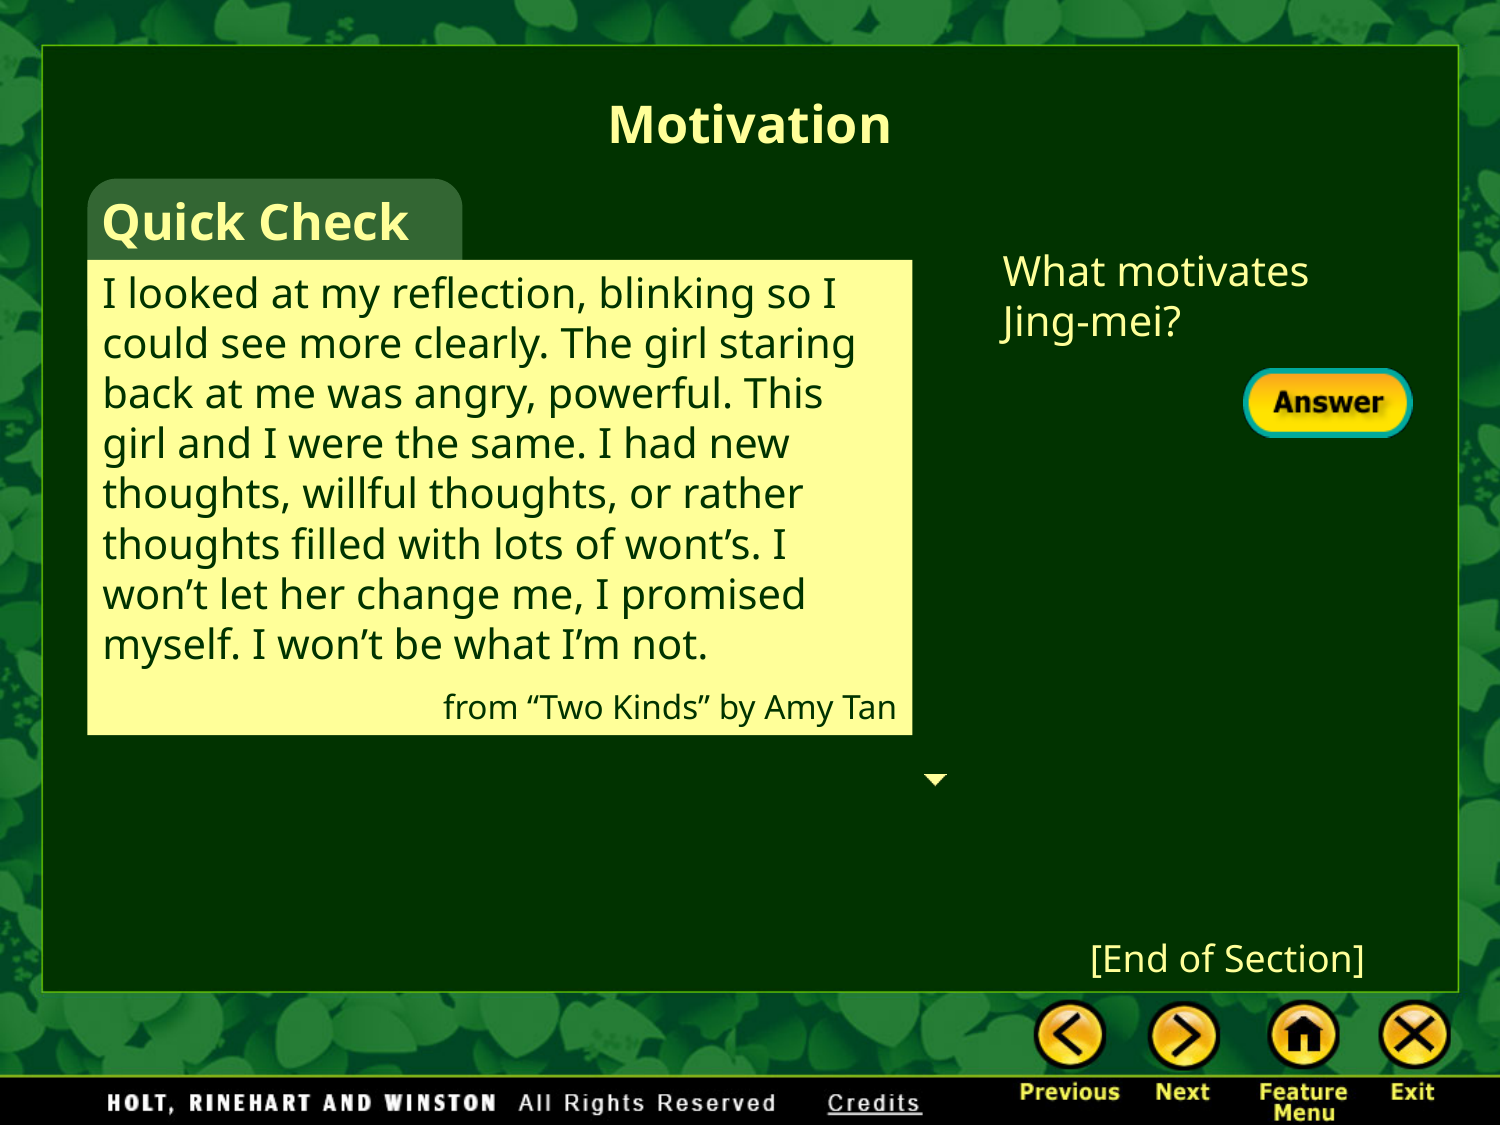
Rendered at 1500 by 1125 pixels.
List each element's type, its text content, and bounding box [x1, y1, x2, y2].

text_box [End of Section] [1074, 927, 1413, 987]
title Motivation [74, 57, 1426, 188]
text_box [1137, 987, 1251, 1125]
text_box What motivates Jing-mei? [987, 237, 1413, 353]
text_box Quick Check [86, 183, 500, 258]
text_box [101, 178, 449, 183]
text_box I looked at my reflection, blinking so I could see more clearly. The girl staring back at me was angry, powerful. This girl and I were the same. I had new thoughts, willful thoughts, or rather thoughts filled with lots of wont’s. I won’t let her change me, I promised myself. I won’t be what I’m not. from “Two Kinds” by Amy Tan [87, 259, 913, 736]
picture [0, 0, 1500, 1125]
